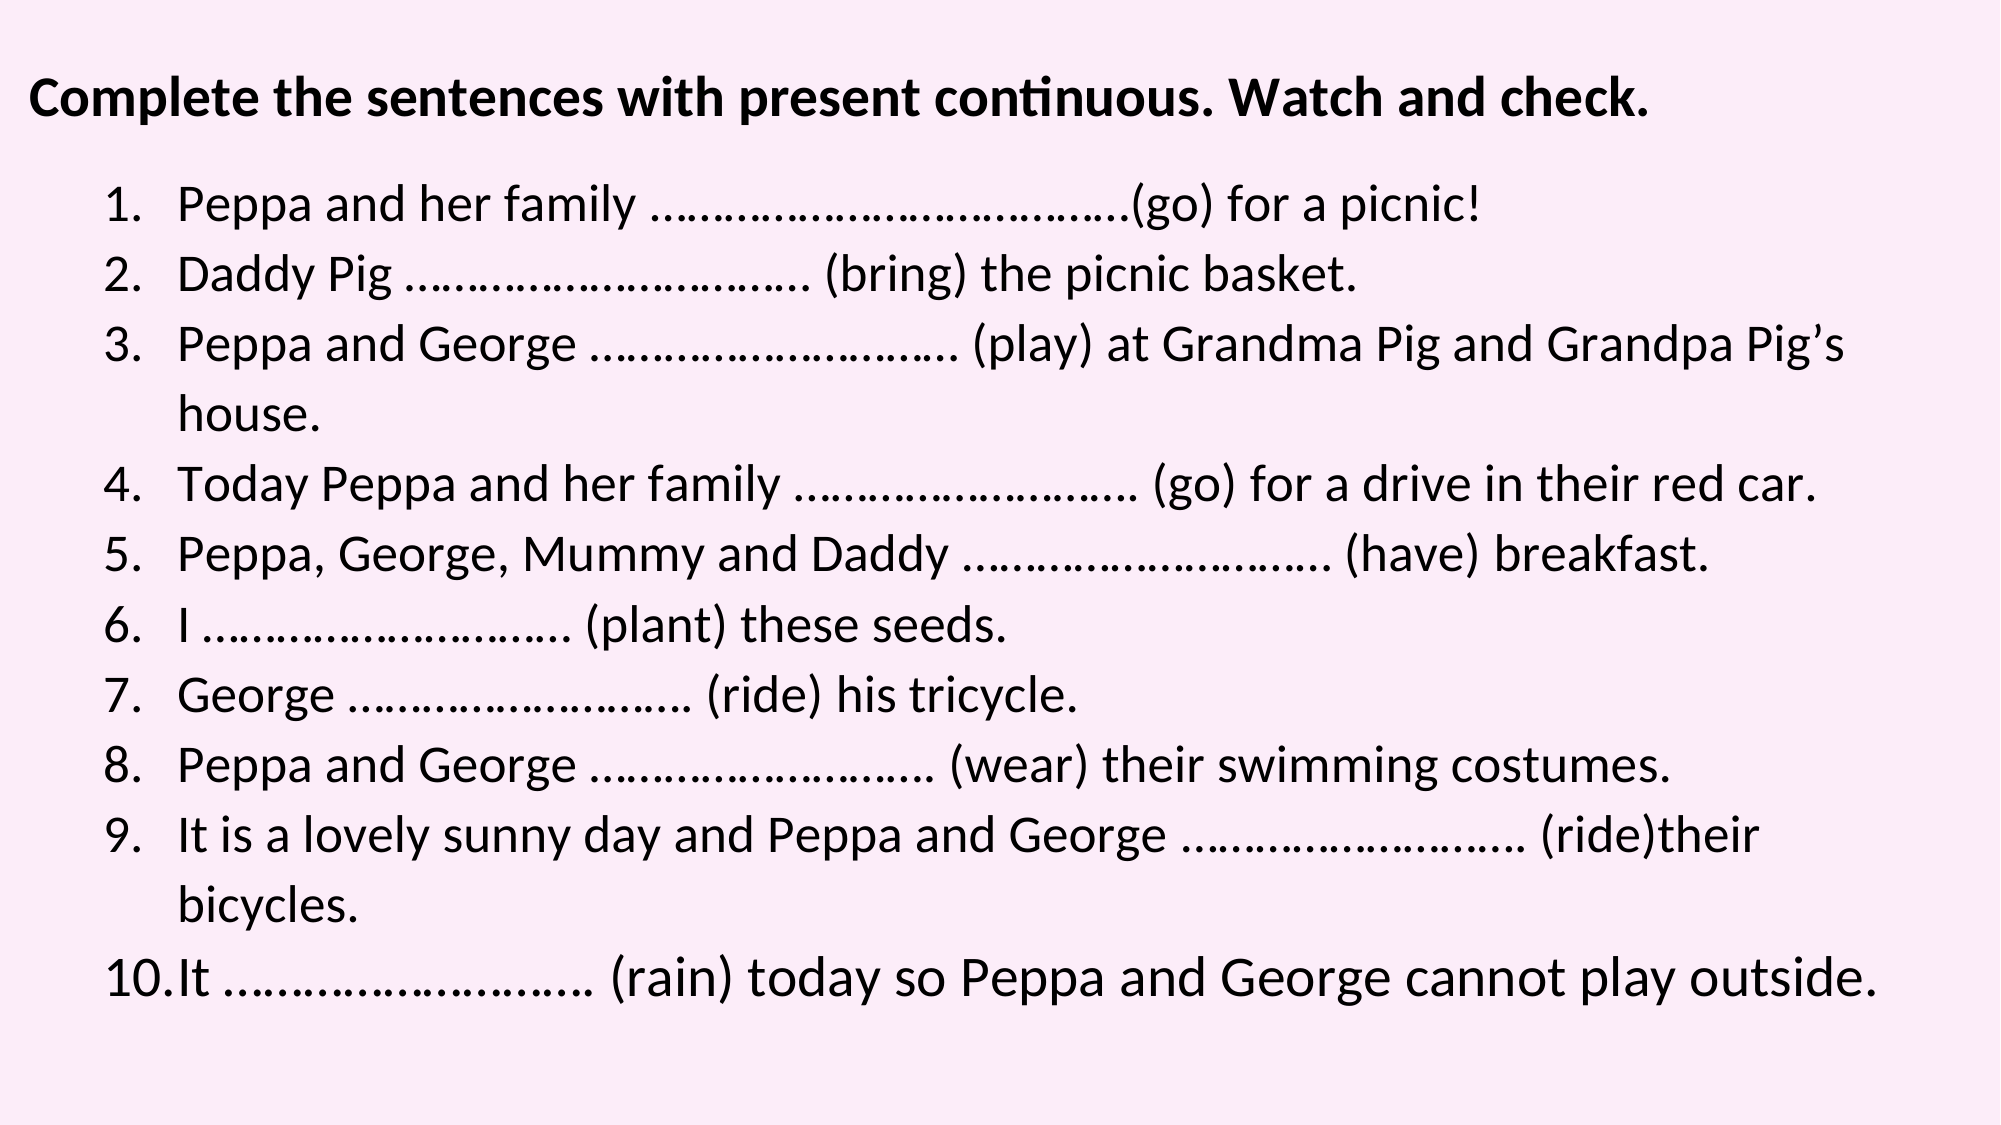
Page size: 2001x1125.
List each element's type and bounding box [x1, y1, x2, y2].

picture [28, 61, 1948, 1052]
